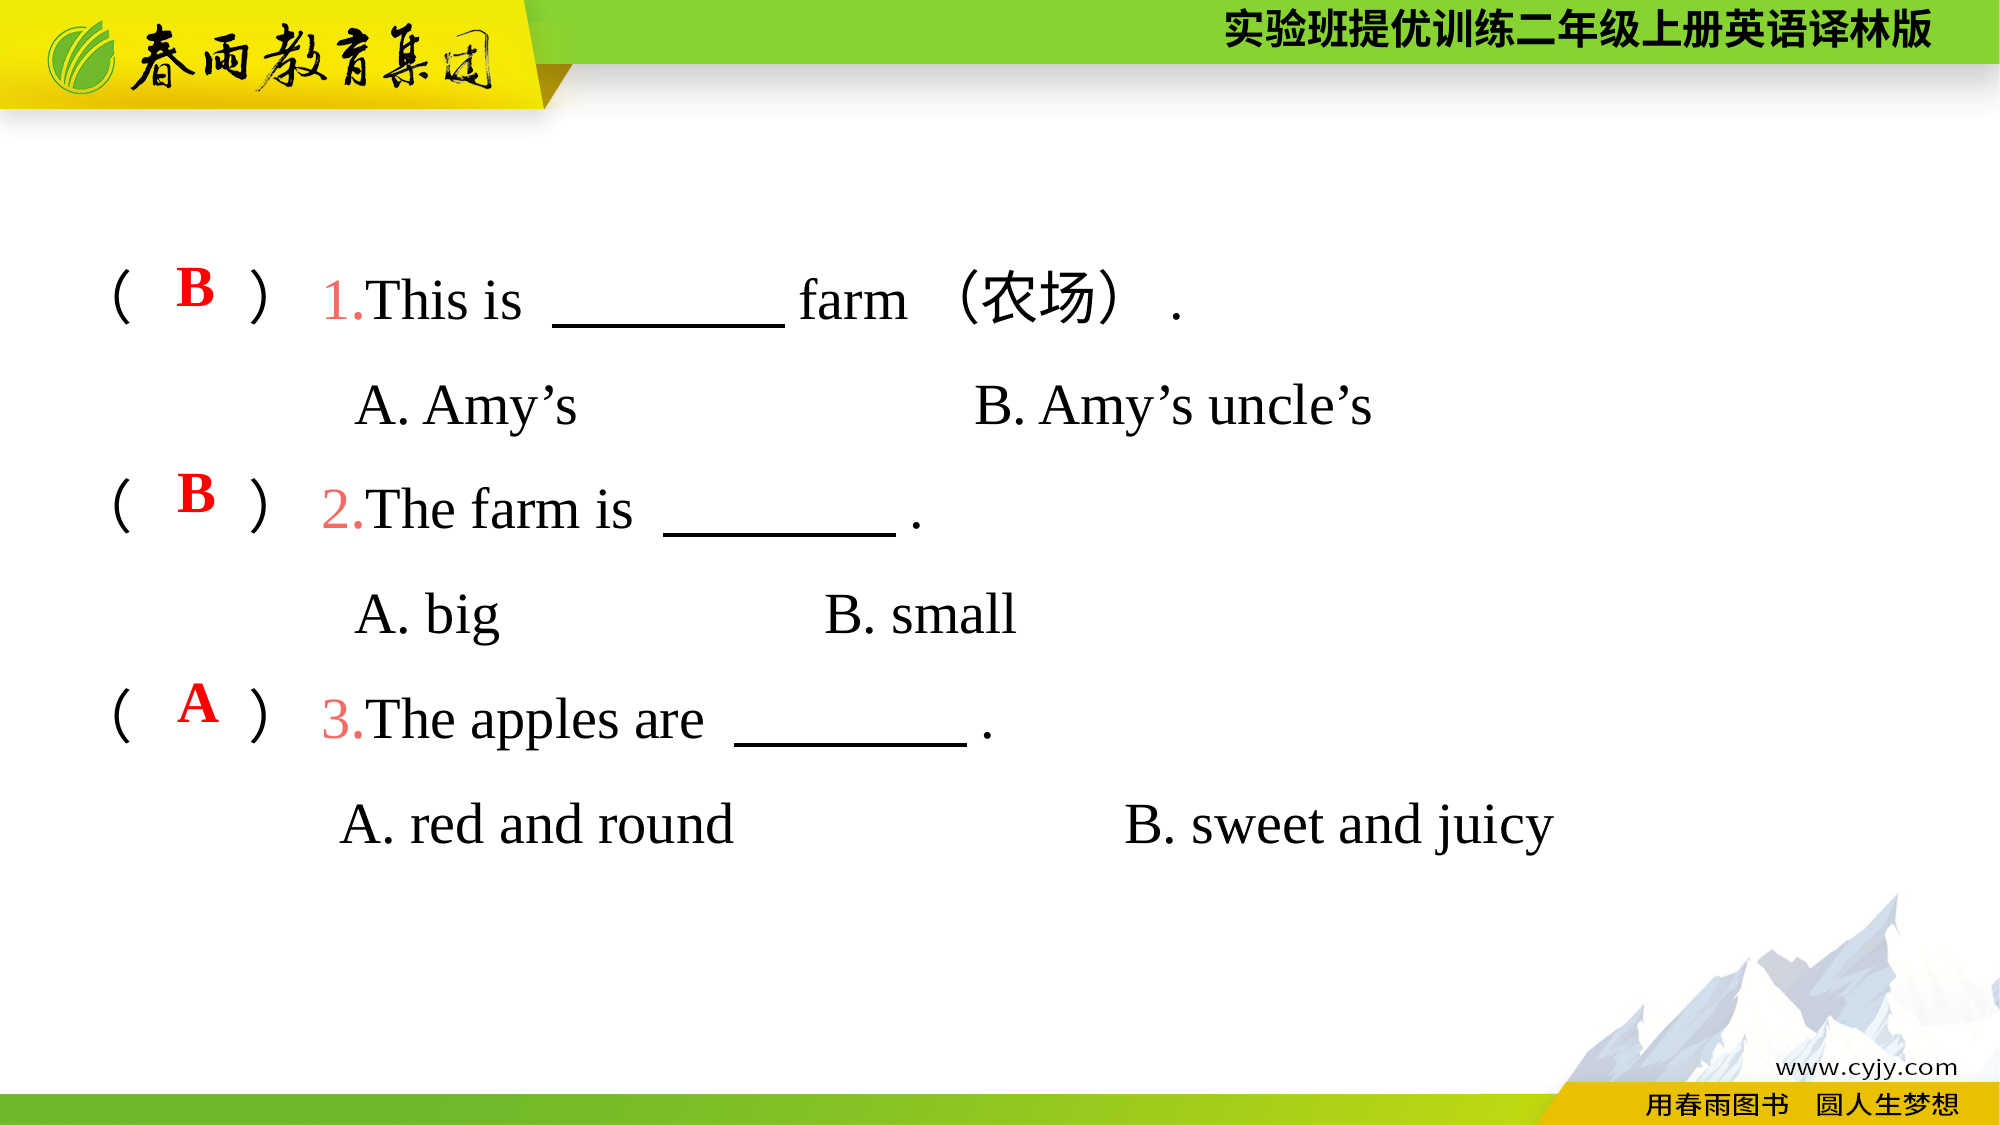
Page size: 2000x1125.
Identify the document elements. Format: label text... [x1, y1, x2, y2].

text_box B [163, 447, 232, 532]
text_box A [148, 656, 235, 742]
list （ ）1.This is farm（农场）. A. Amy’s B. Amy’s uncle’s （ ）2.The farm is . A. big B. small （ ）3.The apples are . A. red and round B. sweet and juicy [59, 218, 1944, 870]
text_box B [161, 240, 231, 326]
picture [0, 0, 2000, 1125]
